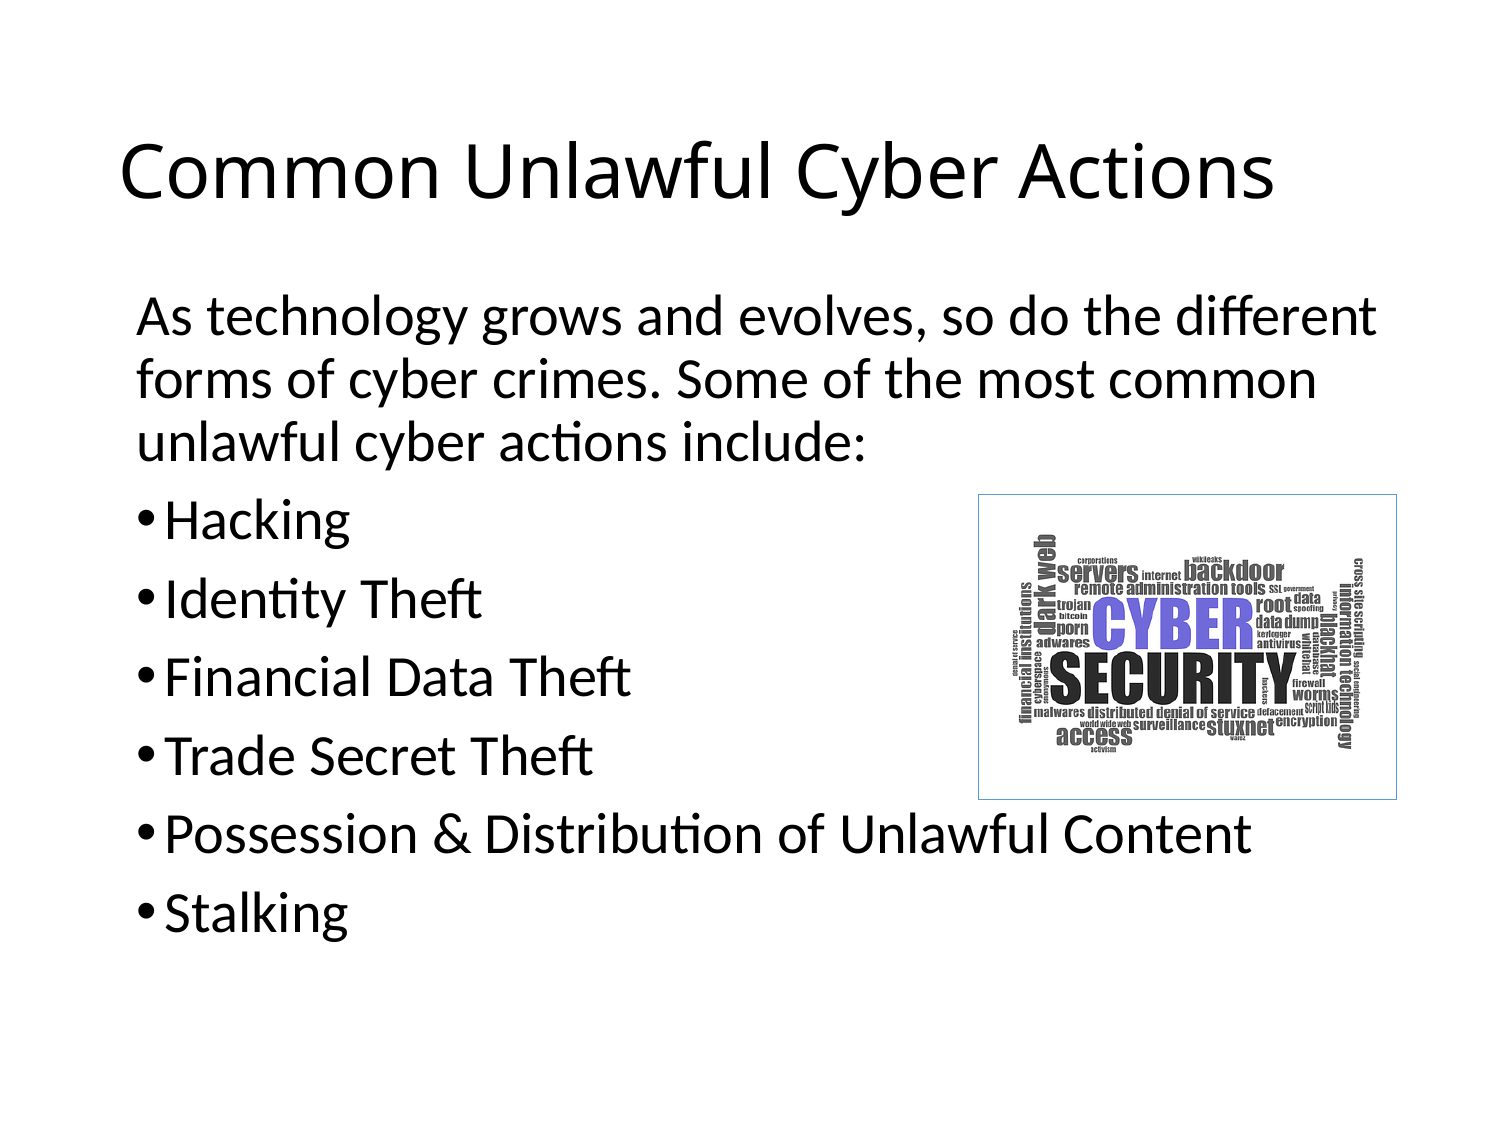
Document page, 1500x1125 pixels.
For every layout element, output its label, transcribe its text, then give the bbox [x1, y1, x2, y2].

title Common Unlawful Cyber Actions [102, 59, 1398, 278]
picture [978, 494, 1397, 800]
list As technology grows and evolves, so do the different forms of cyber crimes. Some of the most common unlawful cyber actions include: Hacking Identity Theft Financial Data Theft Trade Secret Theft Possession & Distribution of Unlawful Content Stalking [121, 277, 1440, 1063]
